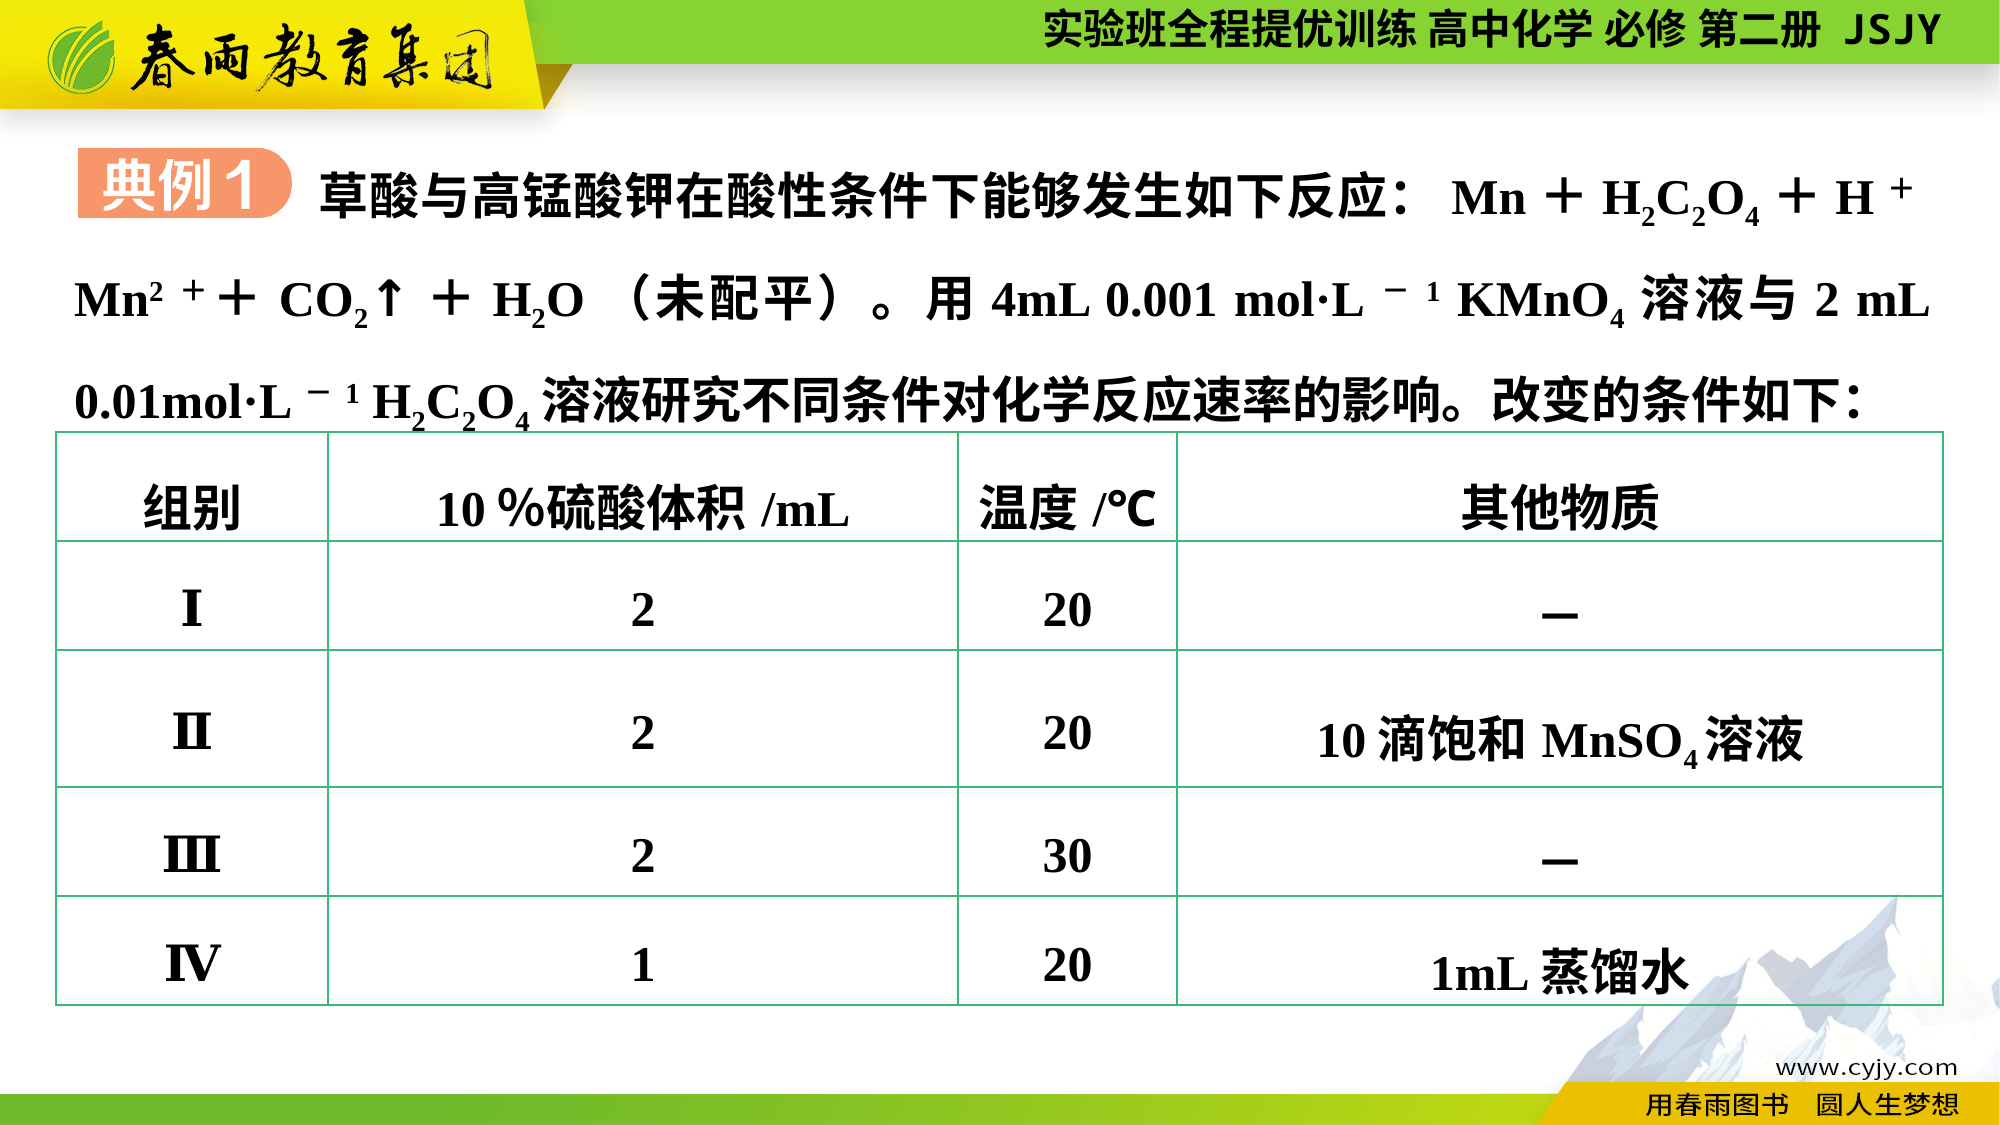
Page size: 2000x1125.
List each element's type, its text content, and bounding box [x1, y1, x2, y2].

table_cell 20 [959, 651, 1176, 786]
table_cell Ⅳ [57, 897, 327, 1004]
table_cell Ⅲ [57, 788, 327, 895]
table_cell － [1178, 788, 1942, 895]
table_cell 2 [329, 651, 957, 786]
table_cell 30 [959, 788, 1176, 895]
table_cell 1 [329, 897, 957, 1004]
table_cell 20 [959, 542, 1176, 649]
table_cell Ⅱ [57, 651, 327, 786]
table_cell 20 [959, 897, 1176, 1004]
table_cell － [1178, 542, 1942, 649]
table_cell 2 [329, 788, 957, 895]
table_cell 1mL蒸馏水 [1178, 897, 1942, 1004]
table_header 10％硫酸体积/mL [329, 433, 957, 540]
table_header 组别 [57, 433, 327, 540]
table_header 其他物质 [1178, 433, 1942, 540]
table_cell Ⅰ [57, 542, 327, 649]
table_cell 2 [329, 542, 957, 649]
picture [0, 0, 2000, 1125]
table_header 温度/℃ [959, 433, 1176, 540]
table_cell 10滴饱和MnSO4溶液 [1178, 651, 1942, 786]
